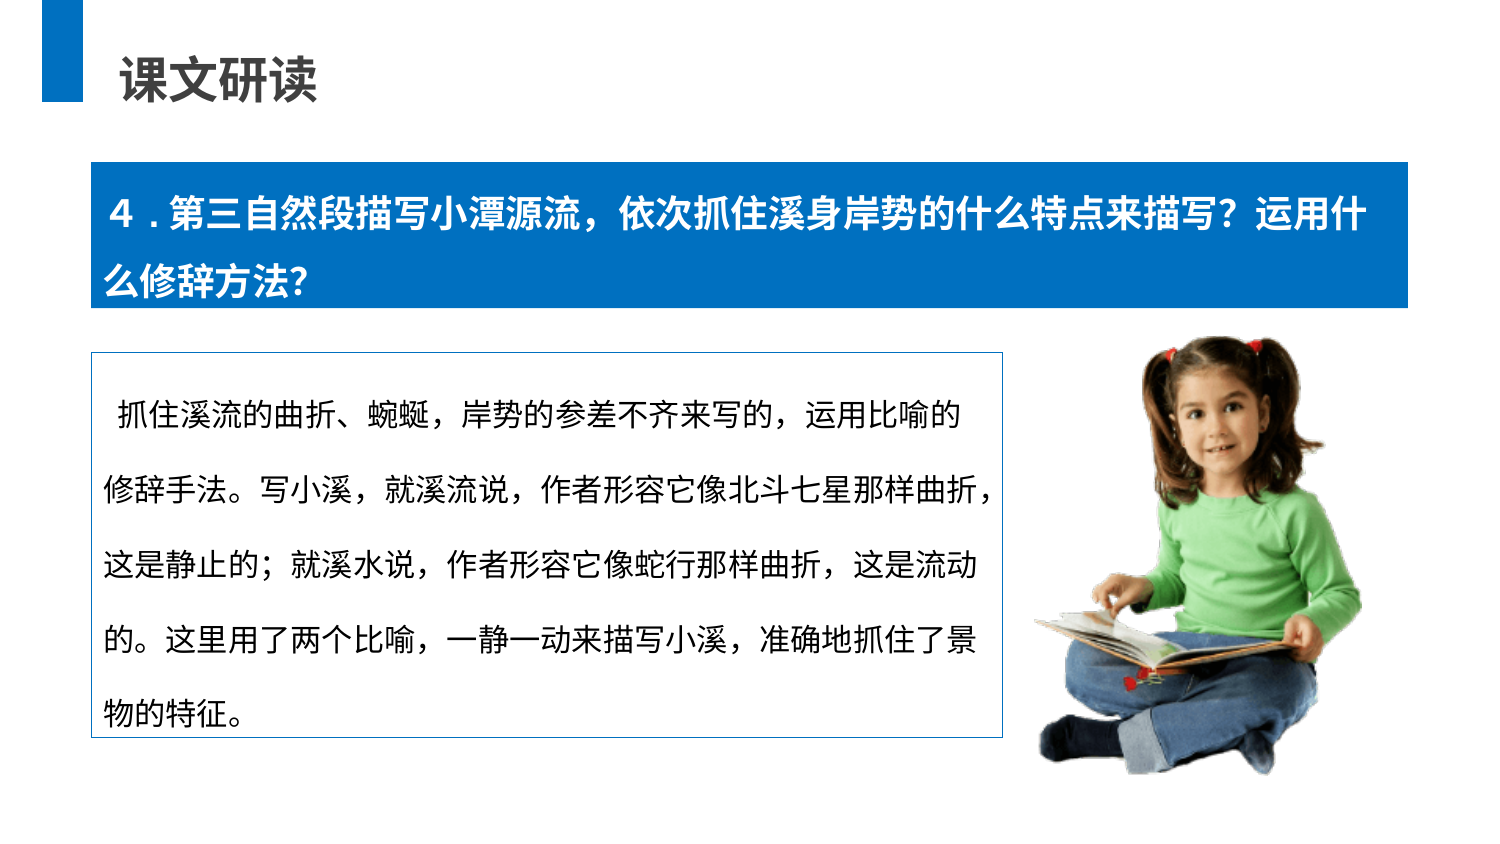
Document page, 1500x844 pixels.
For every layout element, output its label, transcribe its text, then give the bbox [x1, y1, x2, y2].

text_box ４.第三自然段描写小潭源流，依次抓住溪身岸势的什么特点来描写？运用什么修辞方法？ [91, 162, 1408, 309]
text_box 抓住溪流的曲折、蜿蜒，岸势的参差不齐来写的，运用比喻的修辞手法。写小溪，就溪流说，作者形容它像北斗七星那样曲折，这是静止的；就溪水说，作者形容它像蛇行那样曲折，这是流动的。这里用了两个比喻，一静一动来描写小溪，准确地抓住了景物的特征。 [91, 352, 1003, 738]
picture [1033, 335, 1362, 777]
text_box 课文研读 [107, 42, 485, 114]
text_box [42, 0, 83, 102]
